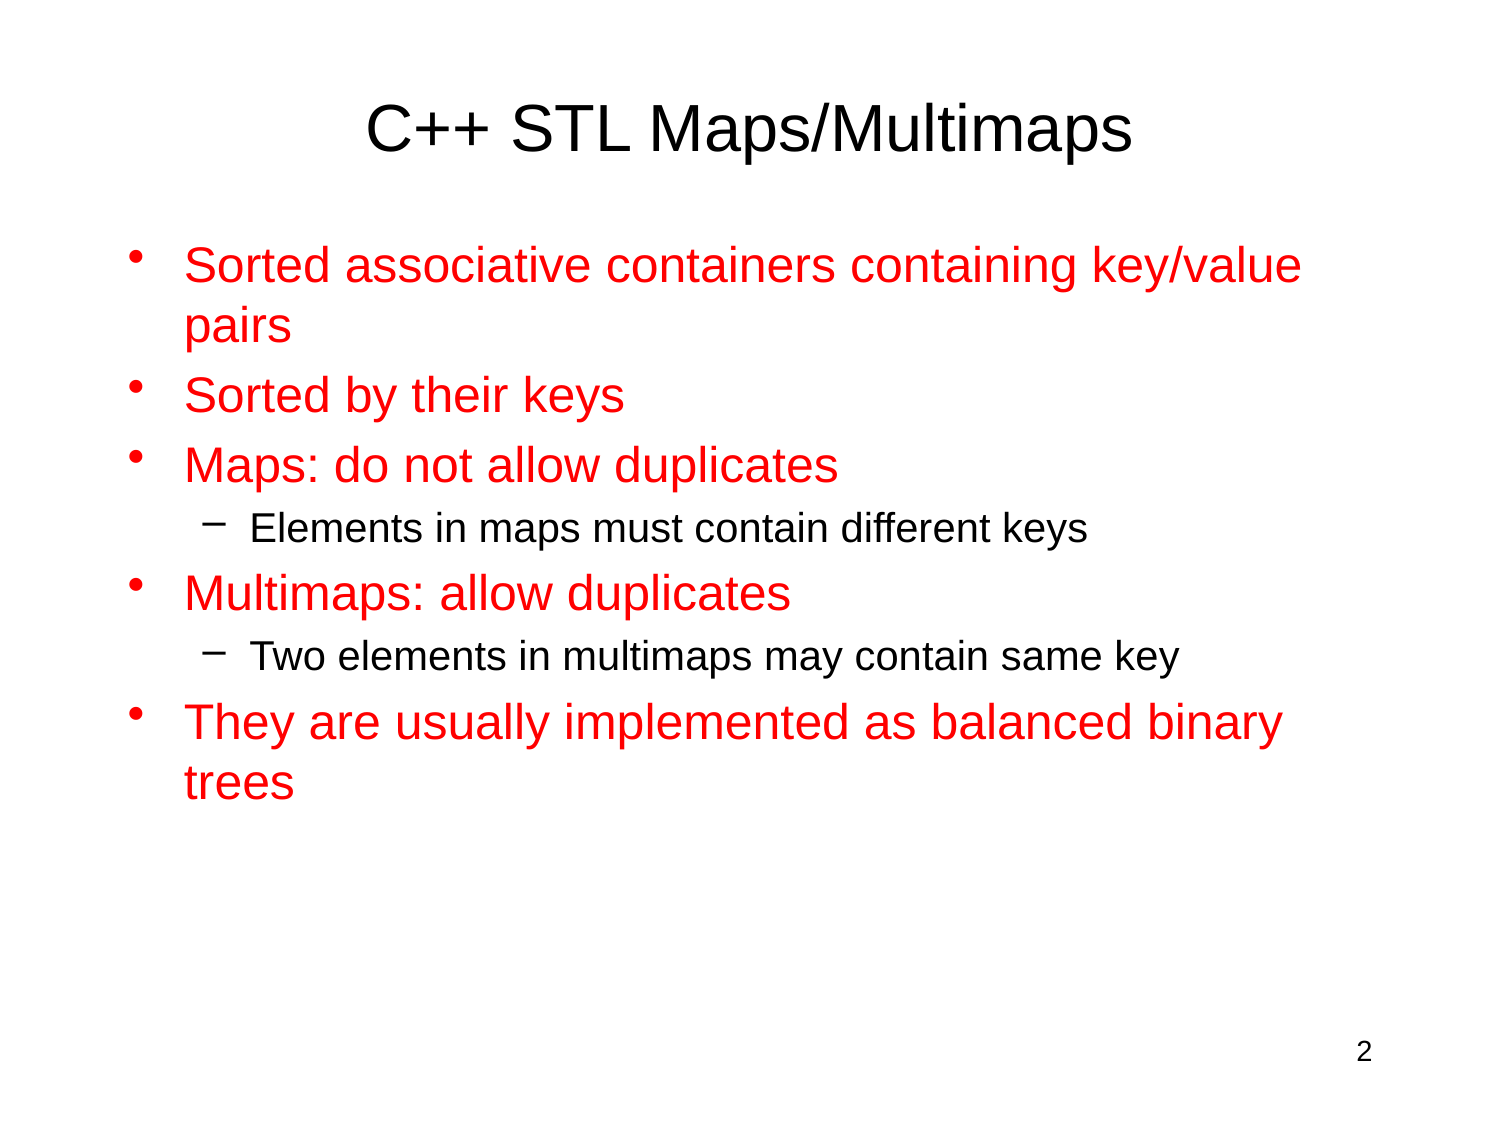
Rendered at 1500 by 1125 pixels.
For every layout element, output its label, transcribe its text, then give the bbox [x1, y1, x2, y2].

slide_number 2 [1074, 1024, 1388, 1101]
title C++ STL Maps/Multimaps [112, 62, 1388, 188]
list Sorted associative containers containing key/value pairs Sorted by their keys Maps: do not allow duplicates Elements in maps must contain different keys Multimaps: allow duplicates Two elements in multimaps may contain same key They are usually implemented as balanced binary trees [112, 224, 1388, 1001]
